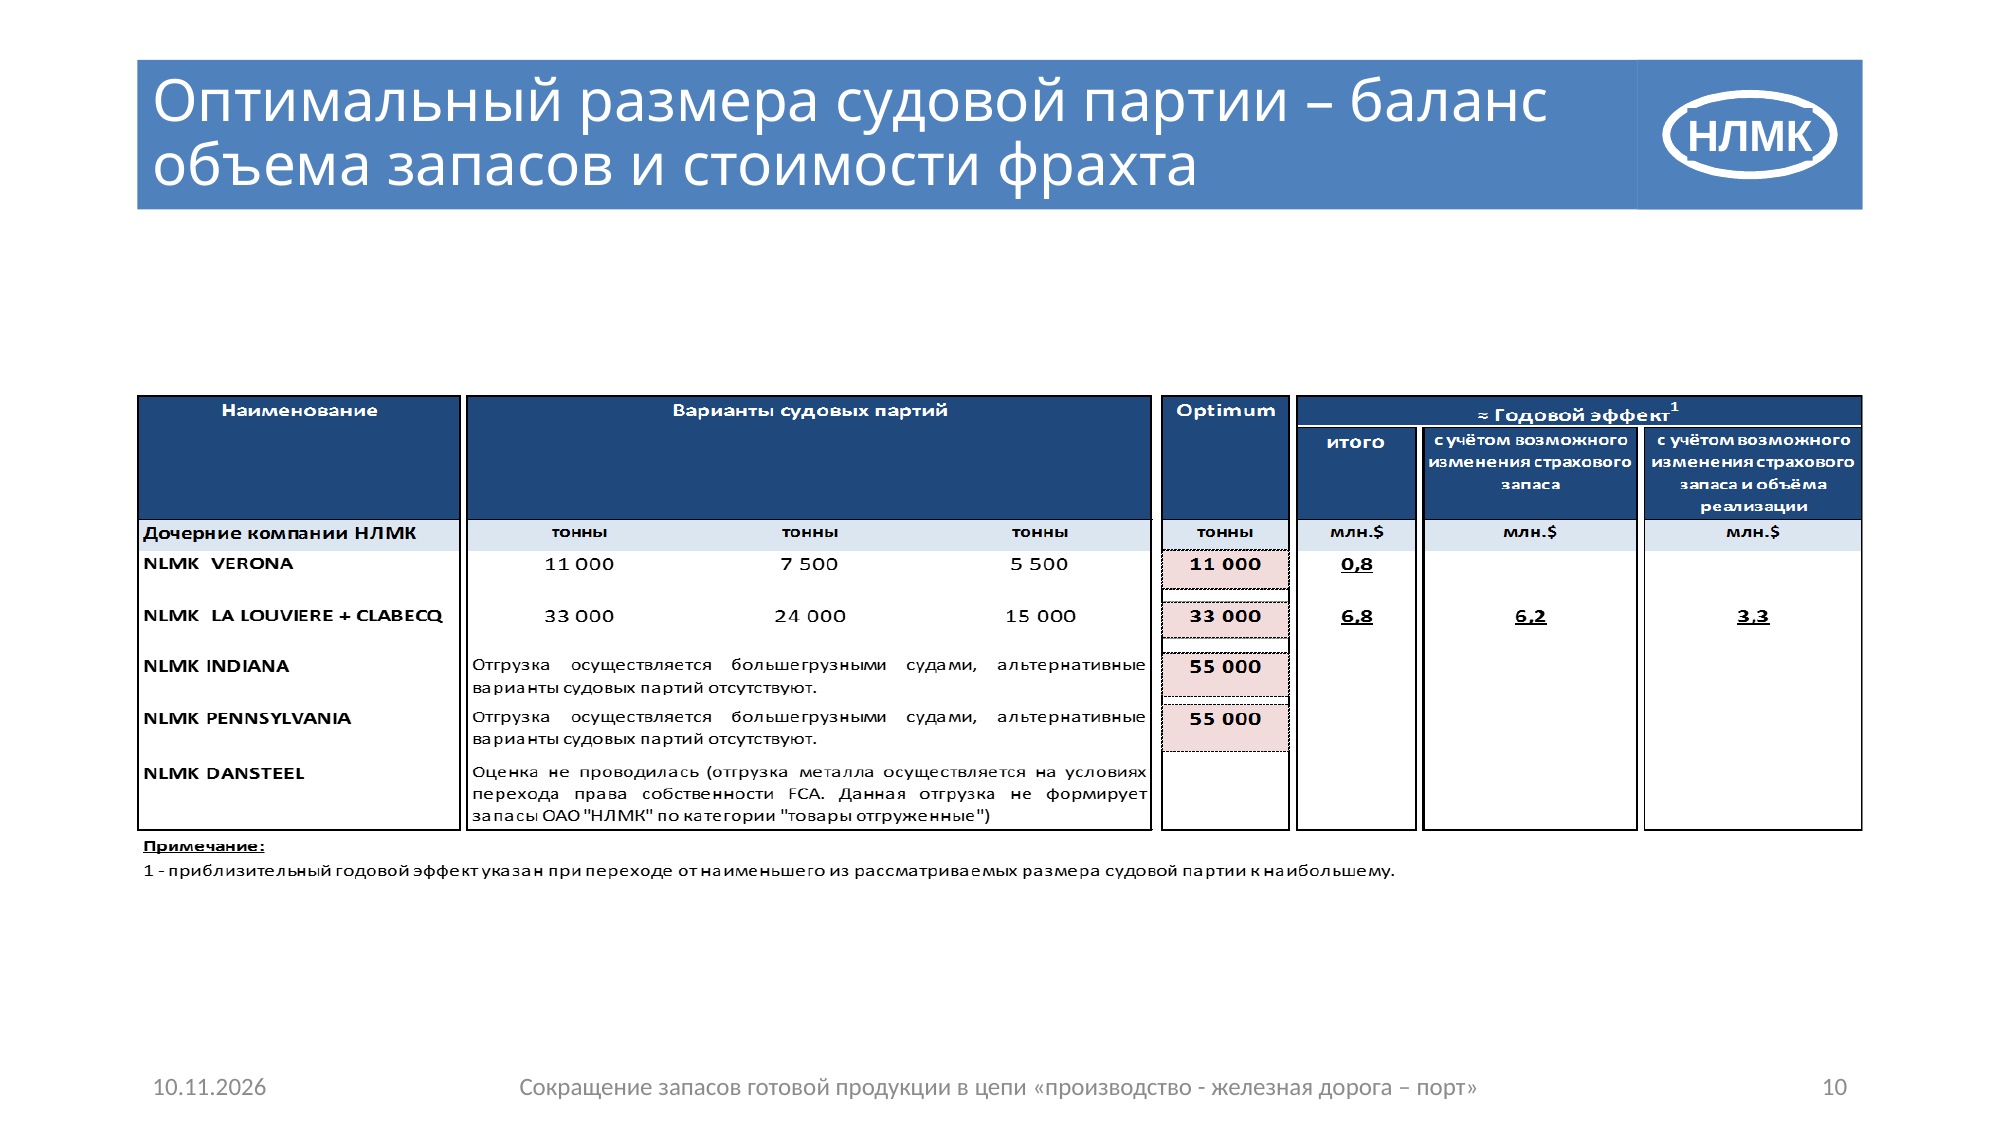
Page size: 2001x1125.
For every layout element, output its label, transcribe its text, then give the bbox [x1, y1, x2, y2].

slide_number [137, 1068, 458, 1103]
slide_number 10 [1412, 1068, 1863, 1103]
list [137, 395, 1863, 882]
footer Сокращение запасов готовой продукции в цепи «производство - железная дорога – порт» [458, 1068, 1412, 1103]
title Оптимальный размера судовой партии – баланс объема запасов и стоимости фрахта [137, 59, 1638, 210]
